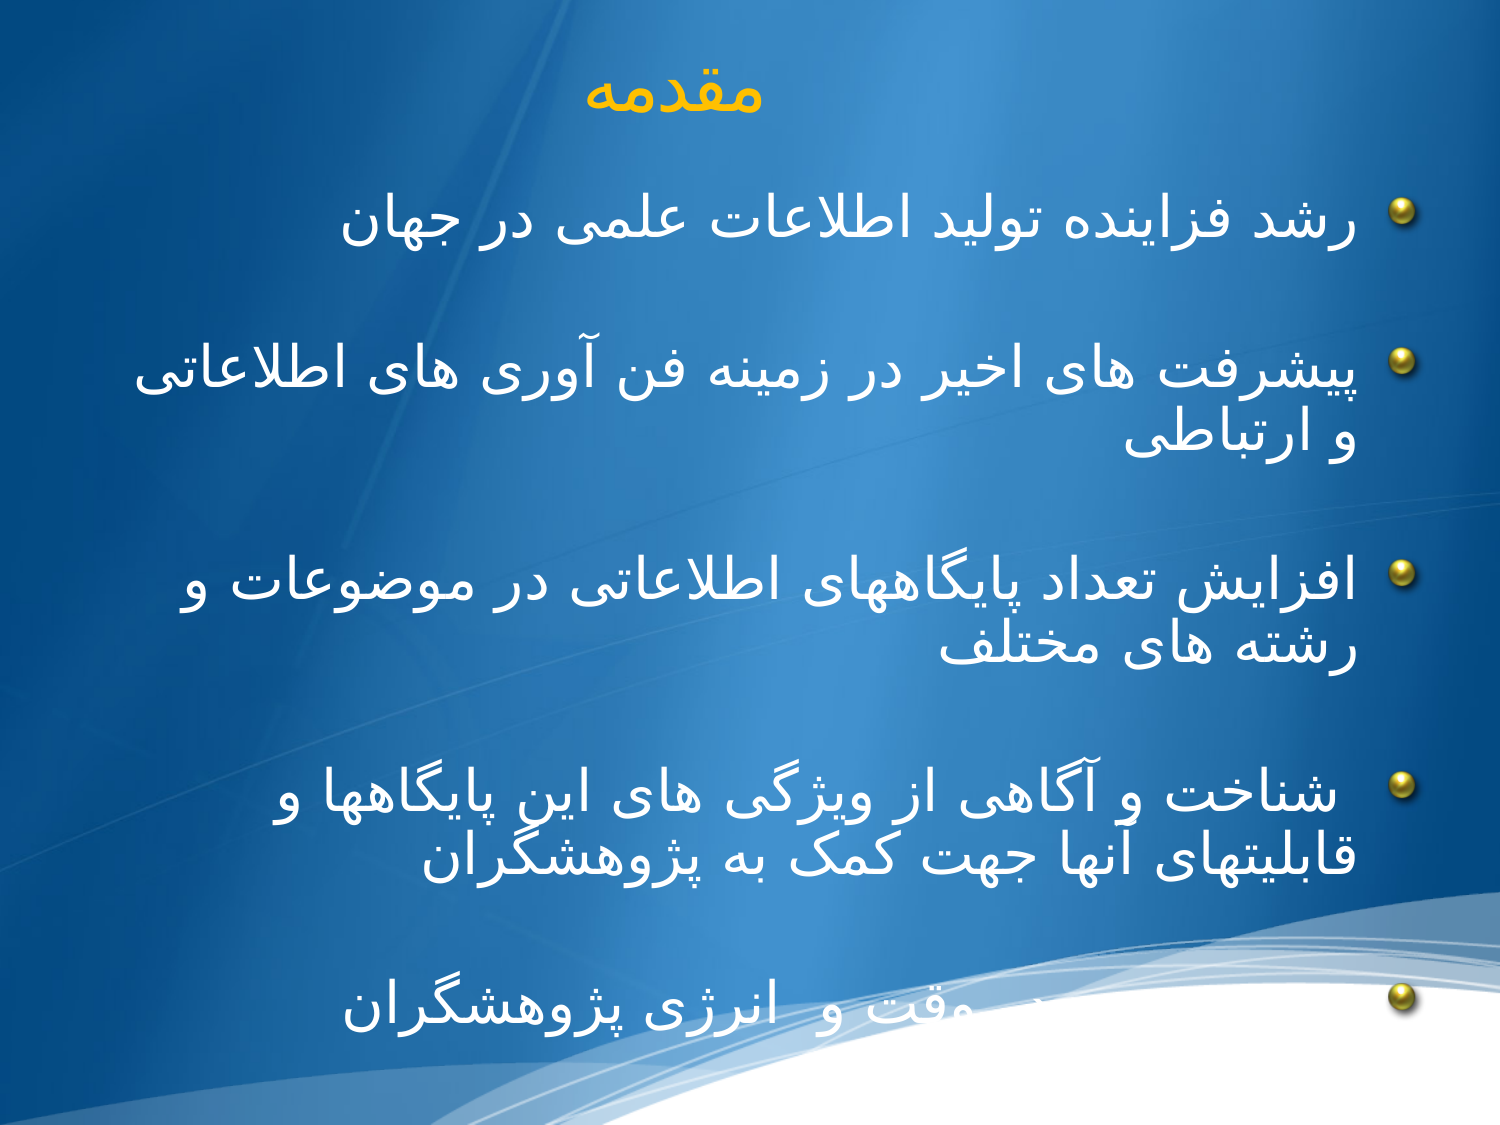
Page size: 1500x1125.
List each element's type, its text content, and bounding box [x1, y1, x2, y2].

picture [0, 0, 1500, 1125]
list رشد فزاینده تولید اطلاعات علمی در جهان پیشرفت های اخیر در زمینه فن آوری های اطلاعاتی و ارتباطی افزایش تعداد پایگاههای اطلاعاتی در موضوعات و رشته های مختلف شناخت و آگاهی از ویژگی های این پایگاهها و قابلیتهای آنها جهت کمک به پژوهشگران صرفه جویی در وقت و انرژی پژوهشگران [112, 187, 1425, 1015]
title مقدمه [0, 45, 1350, 130]
